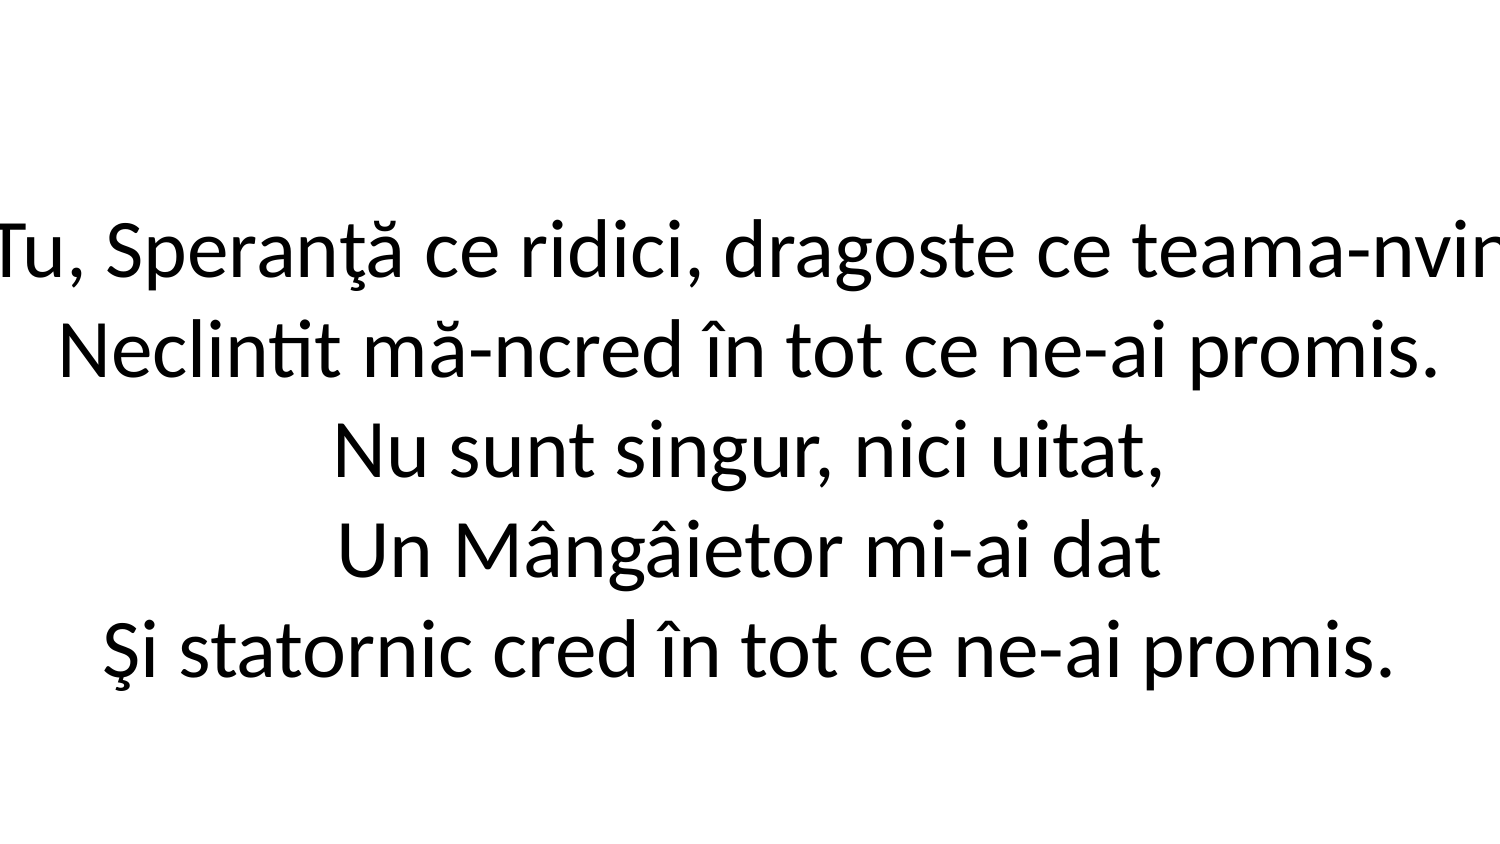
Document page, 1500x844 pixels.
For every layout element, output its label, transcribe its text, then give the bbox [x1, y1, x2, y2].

text_box 4. Tu, Speranţă ce ridici, dragoste ce teama-nvingi, Neclintit mă-ncred în tot ce ne-ai promis. Nu sunt singur, nici uitat, Un Mângâietor mi-ai dat Şi statornic cred în tot ce ne-ai promis. [0, 142, 1500, 702]
